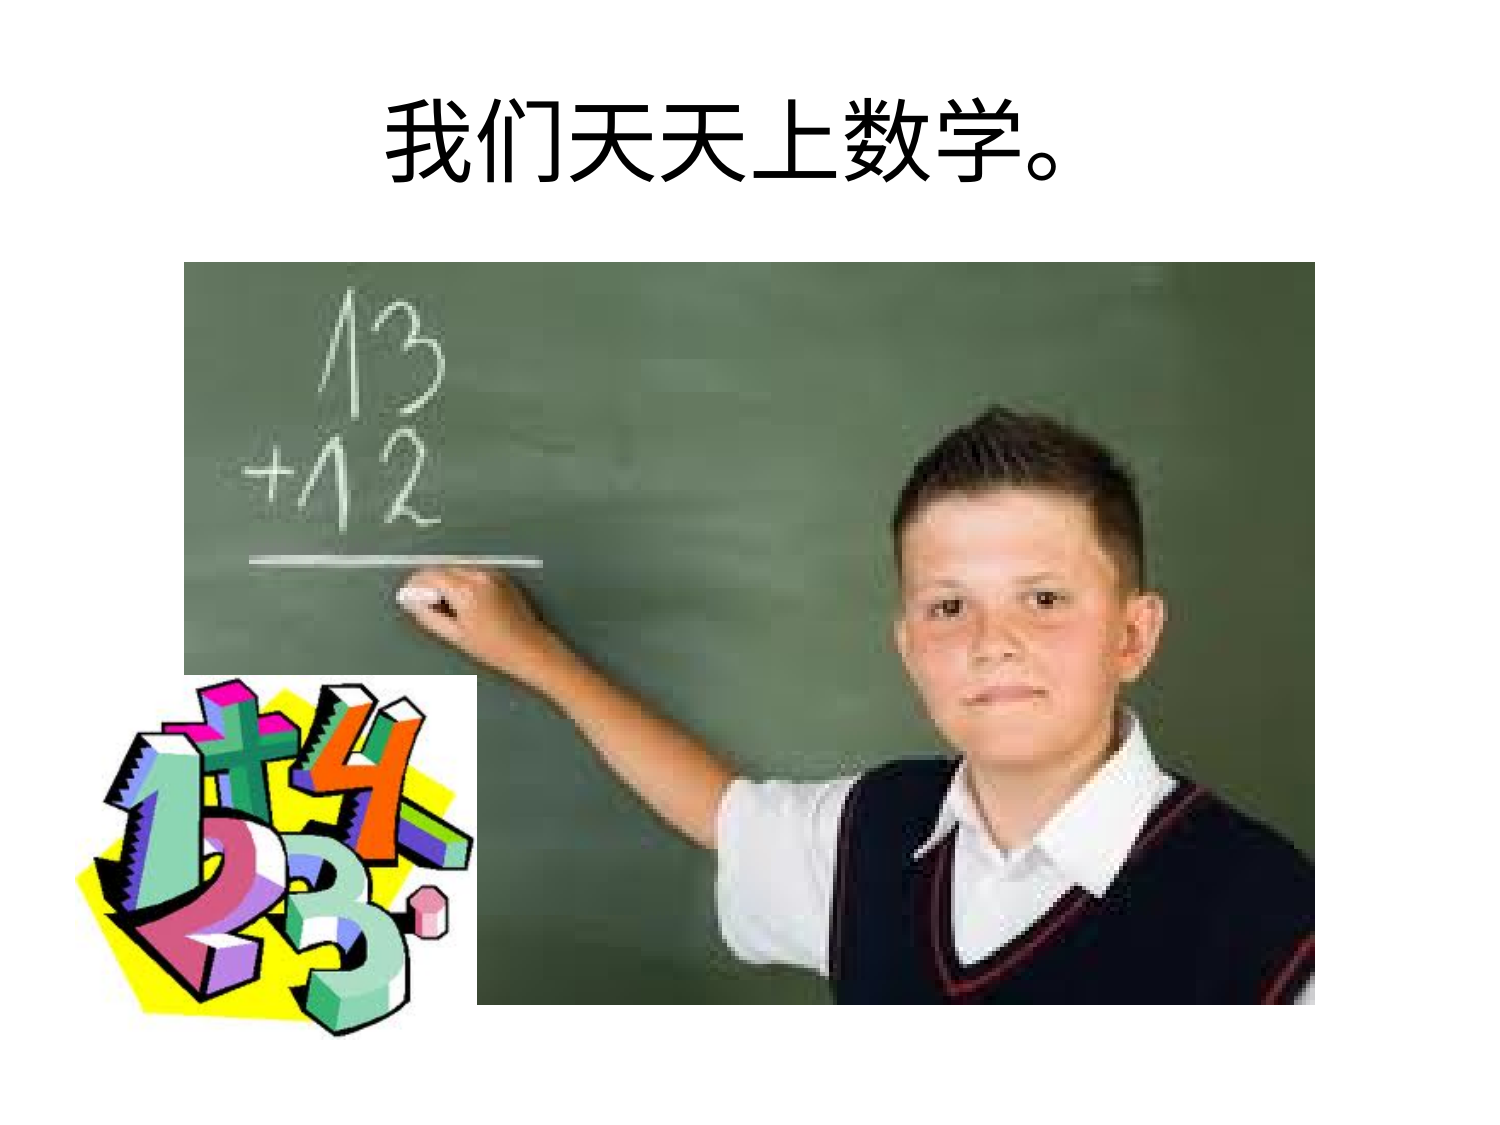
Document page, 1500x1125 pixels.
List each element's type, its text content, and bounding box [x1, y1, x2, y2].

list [74, 262, 1426, 1006]
title 我们天天上数学。 [75, 45, 1425, 233]
picture [74, 675, 477, 1040]
